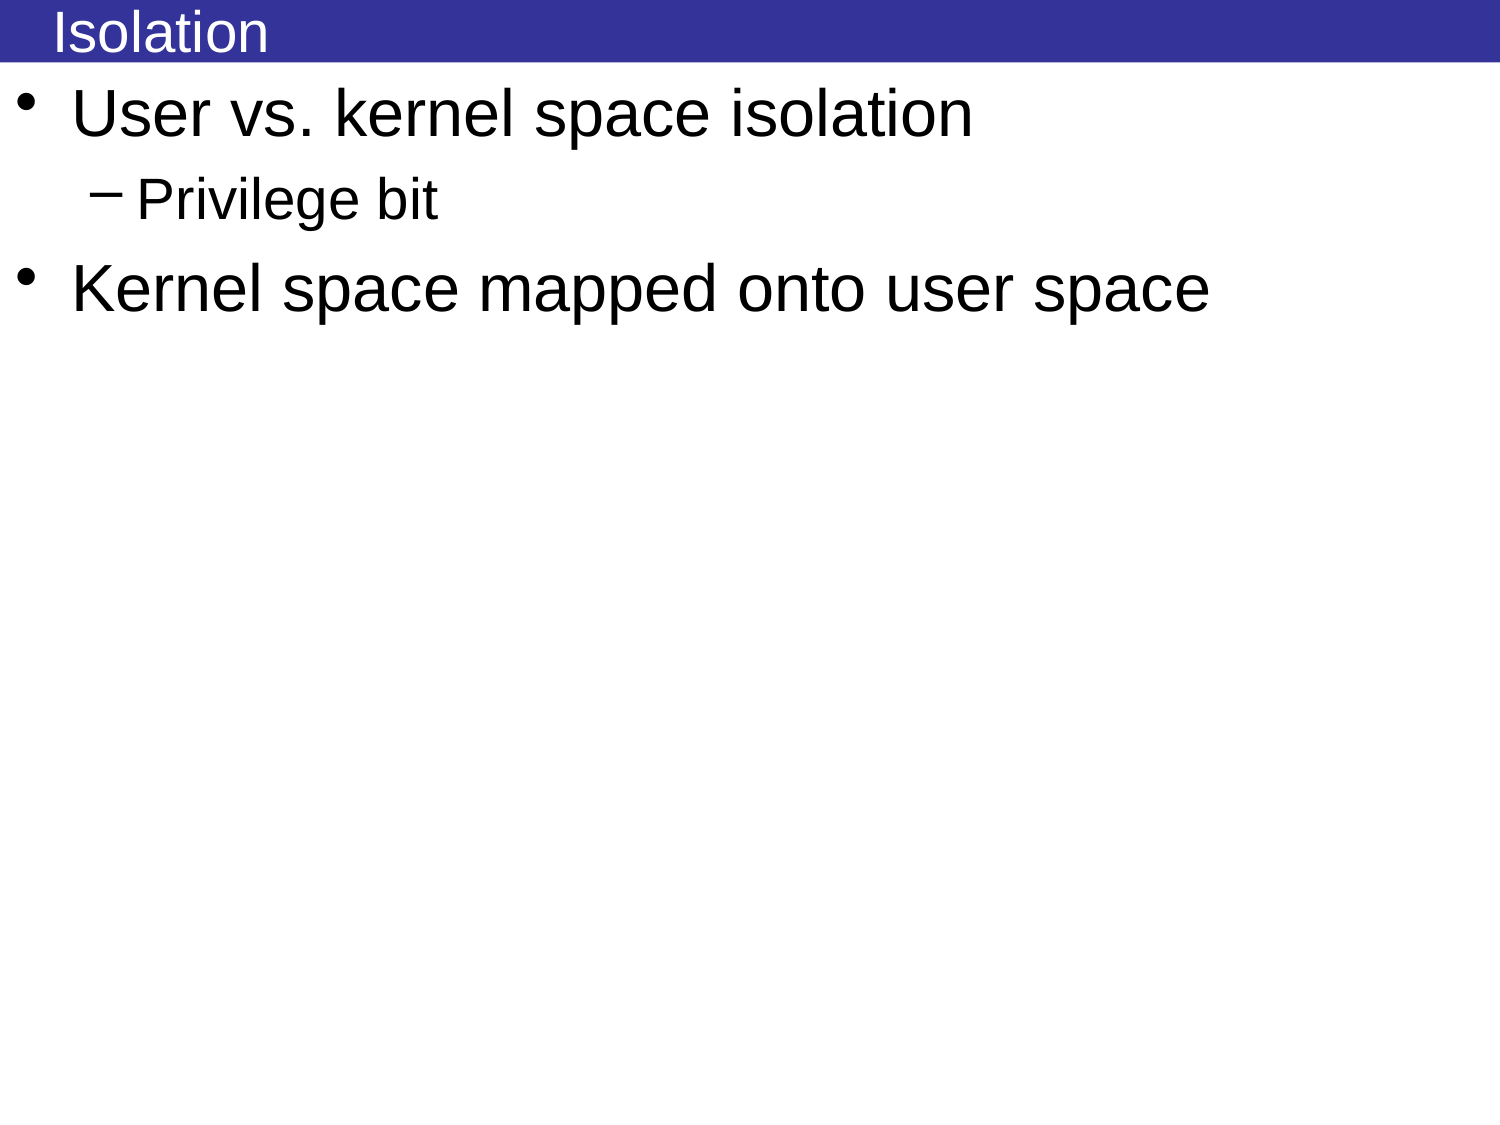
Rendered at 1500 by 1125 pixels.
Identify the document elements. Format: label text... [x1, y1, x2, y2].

title Isolation [37, 7, 1426, 51]
list User vs. kernel space isolation Privilege bit Kernel space mapped onto user space [0, 62, 1500, 1125]
